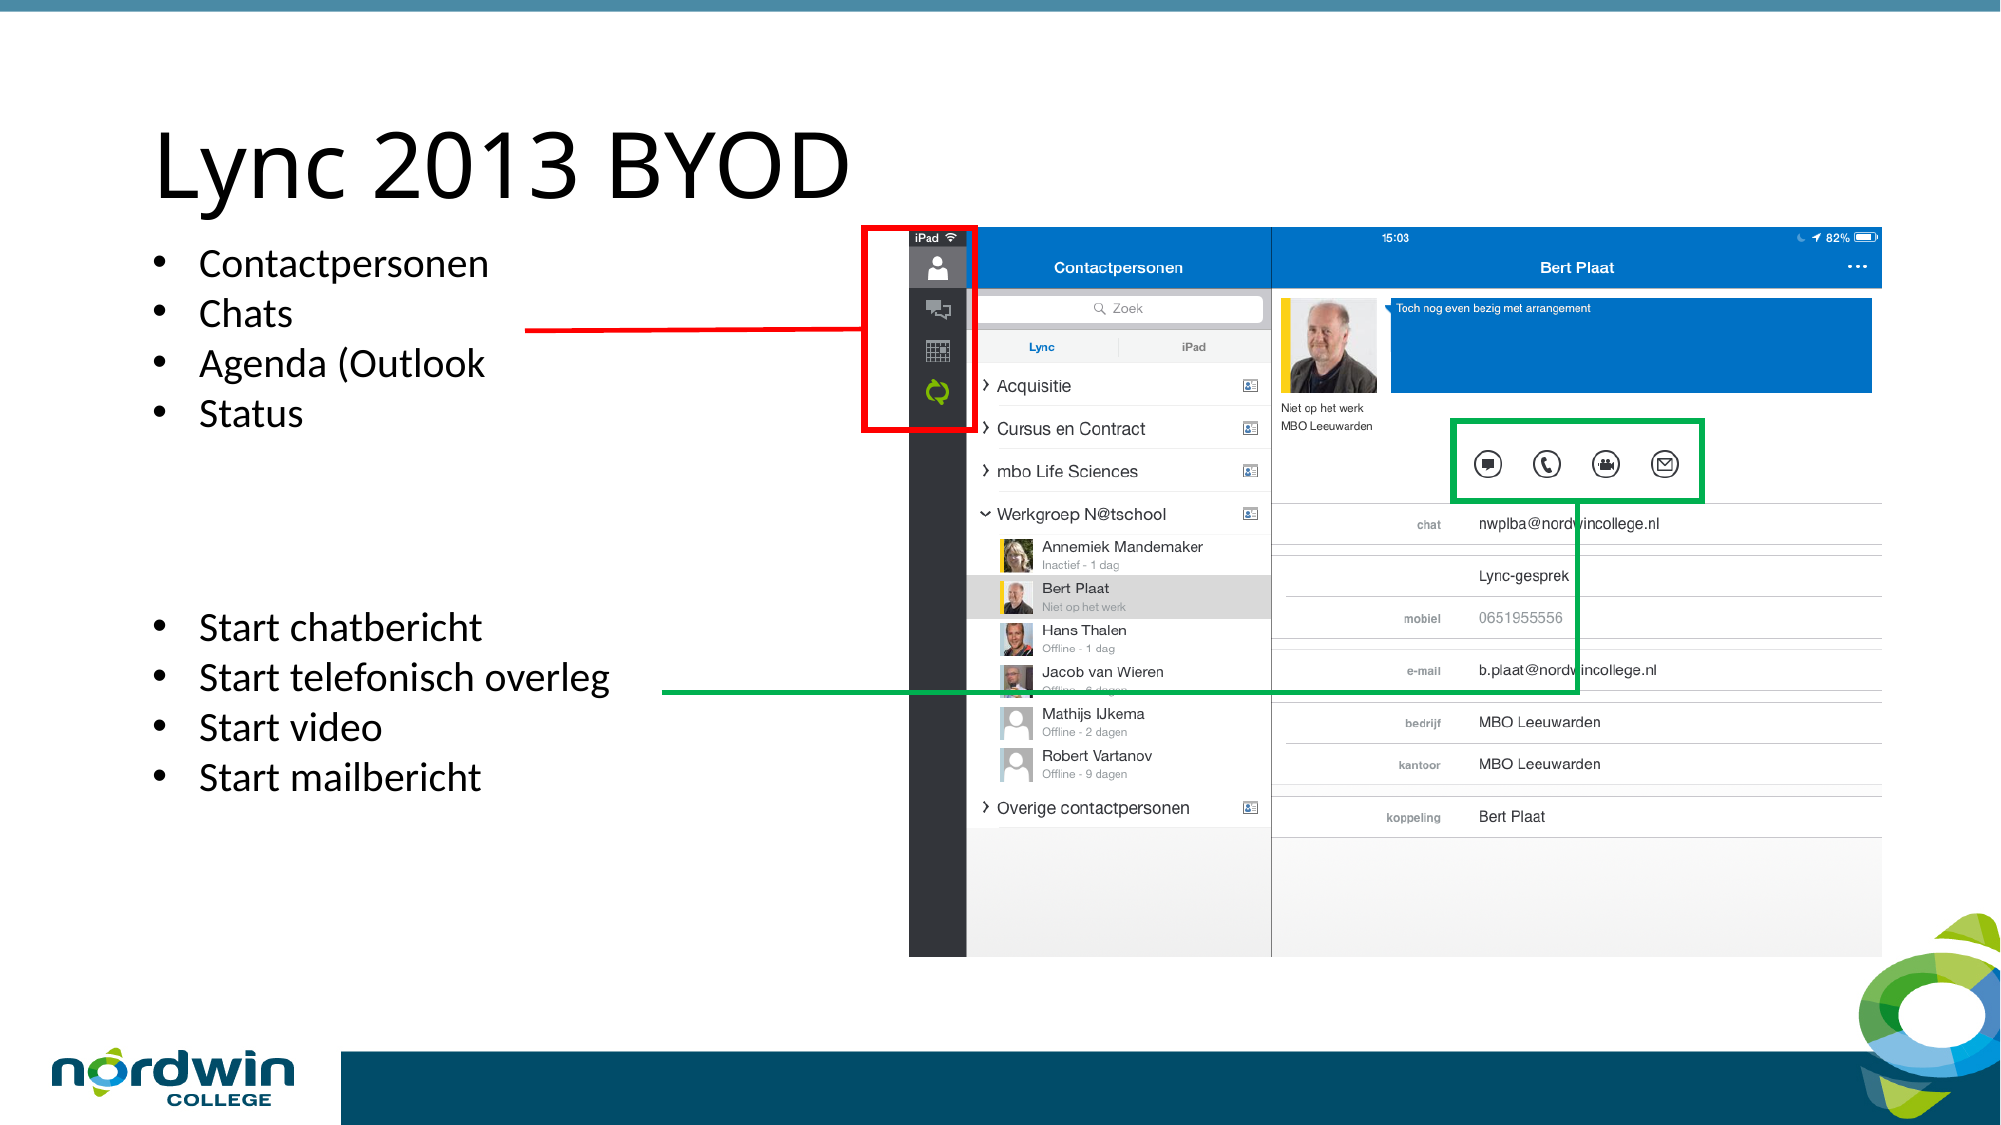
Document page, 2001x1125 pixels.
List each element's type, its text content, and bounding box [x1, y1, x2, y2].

text_box Contactpersonen Chats Agenda (Outlook Status [137, 228, 909, 444]
title Lync 2013 BYOD [137, 59, 1863, 228]
picture [1862, 1068, 1948, 1118]
picture [0, 0, 2001, 1125]
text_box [661, 500, 1578, 693]
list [909, 227, 1882, 958]
text_box Start chatbericht Start telefonisch overleg Start video Start mailbericht [137, 592, 711, 808]
